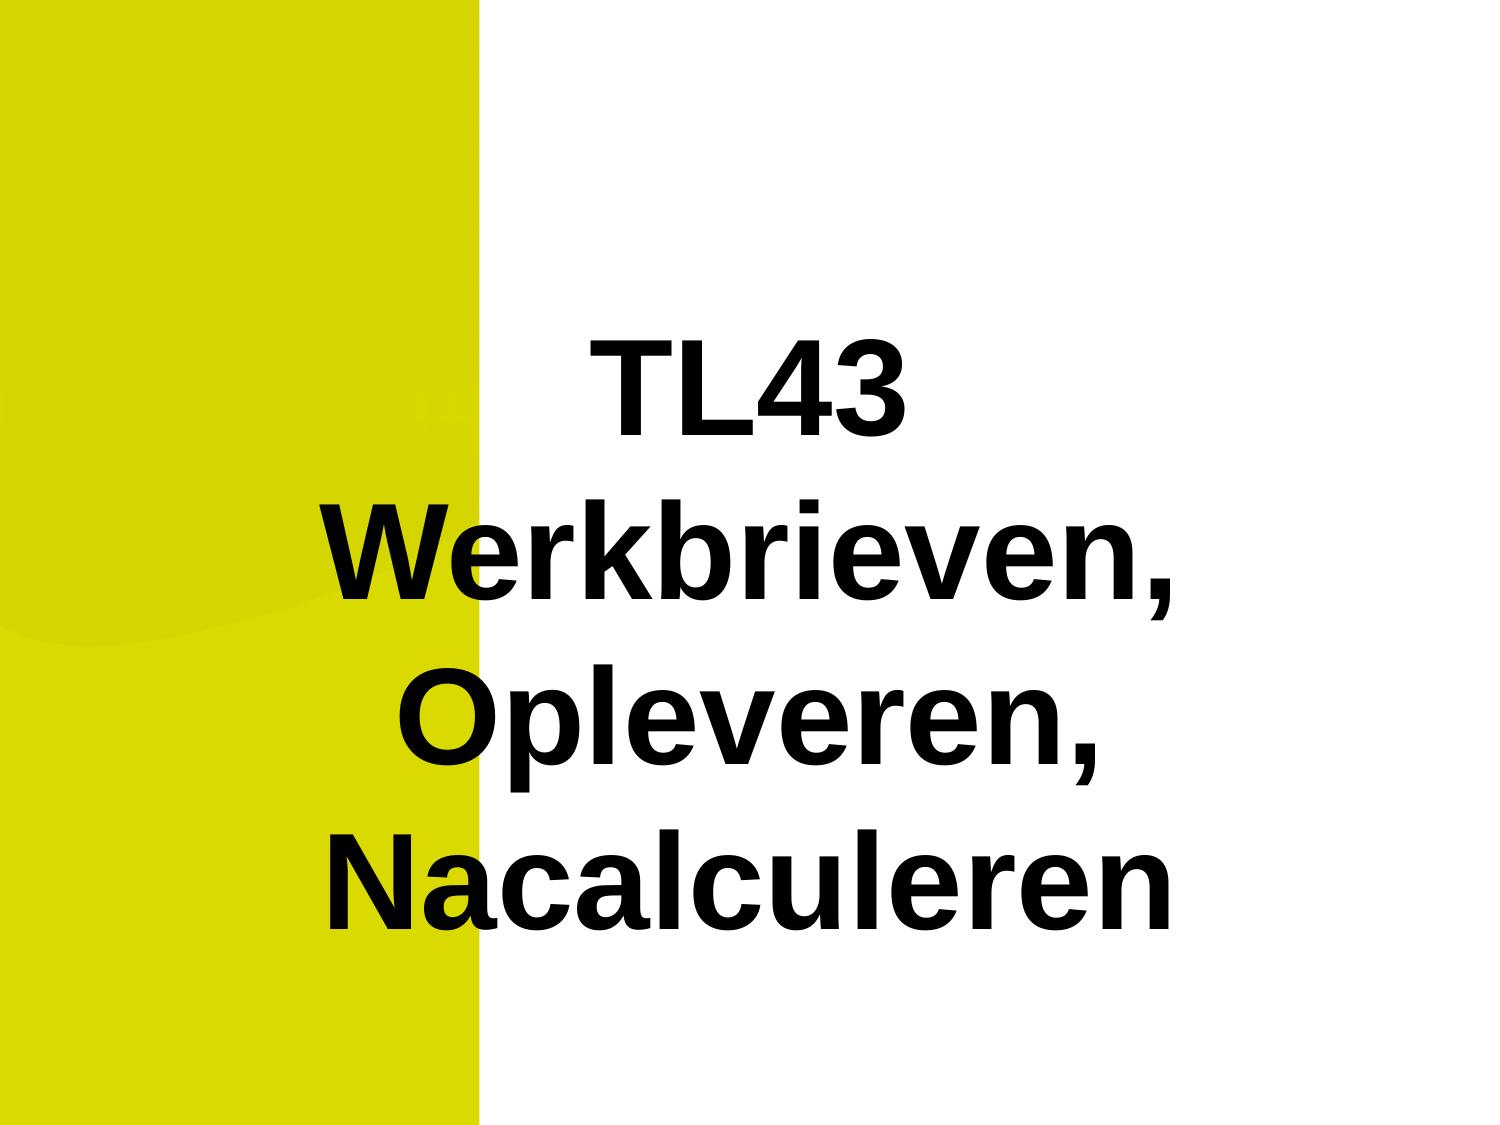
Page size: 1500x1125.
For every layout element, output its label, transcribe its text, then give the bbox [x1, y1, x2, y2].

picture [0, 0, 480, 1125]
text_box TL43 Werkbrieven, Opleveren, Nacalculeren [480, 290, 1400, 965]
